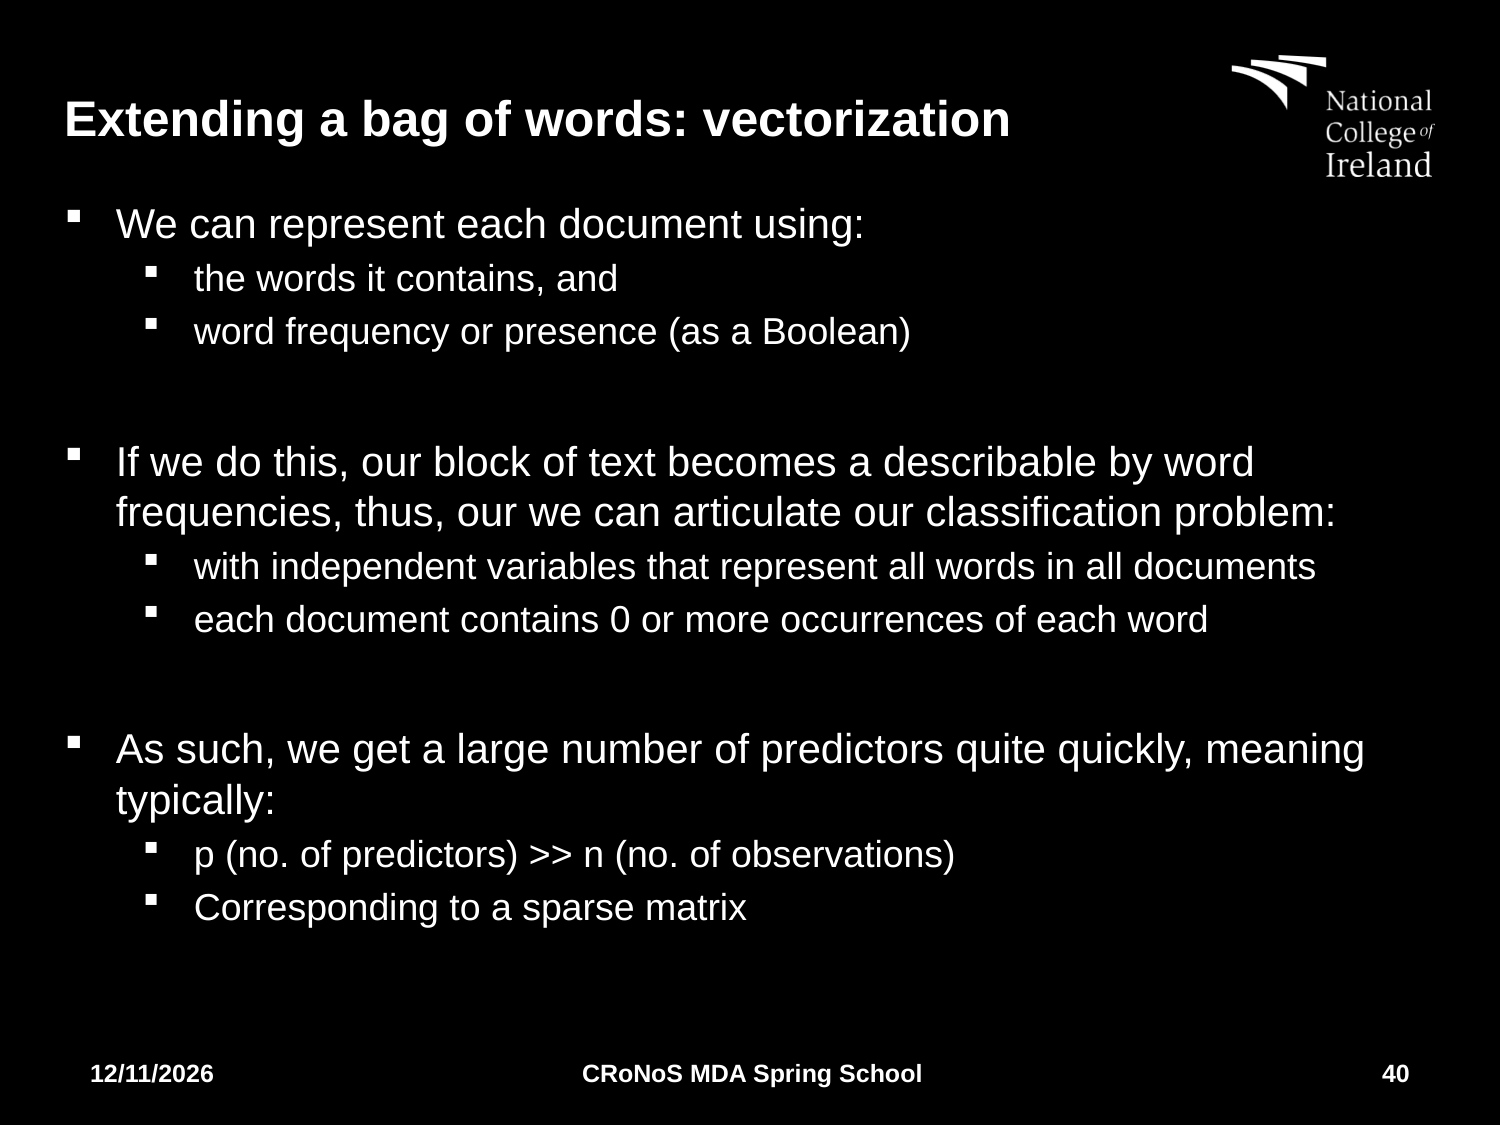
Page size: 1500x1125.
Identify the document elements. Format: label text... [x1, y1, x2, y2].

slide_number 40 [1074, 1042, 1425, 1103]
footer CRoNoS MDA Spring School [458, 1042, 1047, 1103]
title Extending a bag of words: vectorization [63, 54, 1199, 148]
list We can represent each document using: the words it contains, and word frequency or presence (as a Boolean) If we do this, our block of text becomes a describable by word frequencies, thus, our we can articulate our classification problem: with independent variables that represent all words in all documents each document contains 0 or more occurrences of each word As such, we get a large number of predictors quite quickly, meaning typically: p (no. of predictors) >> n (no. of observations) Corresponding to a sparse matrix [64, 196, 1436, 1000]
picture [1231, 54, 1436, 178]
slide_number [75, 1042, 425, 1103]
